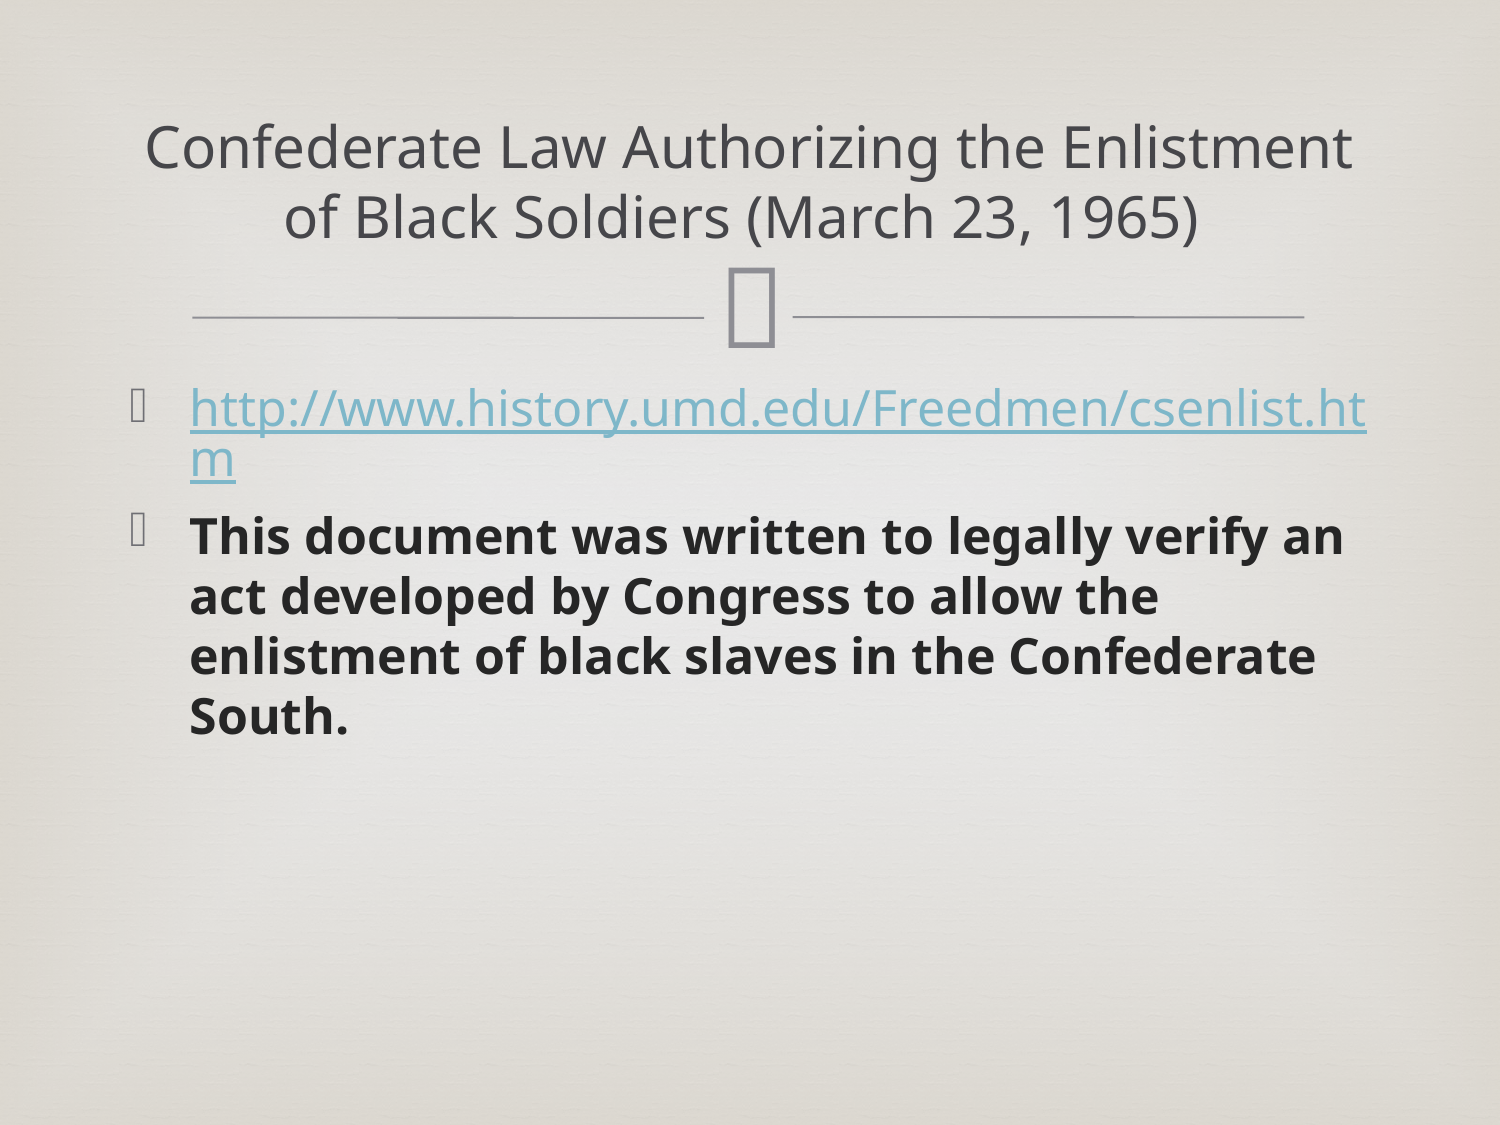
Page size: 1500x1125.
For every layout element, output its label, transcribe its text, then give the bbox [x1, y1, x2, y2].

list http://www.history.umd.edu/Freedmen/csenlist.htm This document was written to legally verify an act developed by Congress to allow the enlistment of black slaves in the Confederate South. [114, 368, 1386, 1005]
title Confederate Law Authorizing the Enlistment of Black Soldiers (March 23, 1965) [112, 93, 1386, 267]
